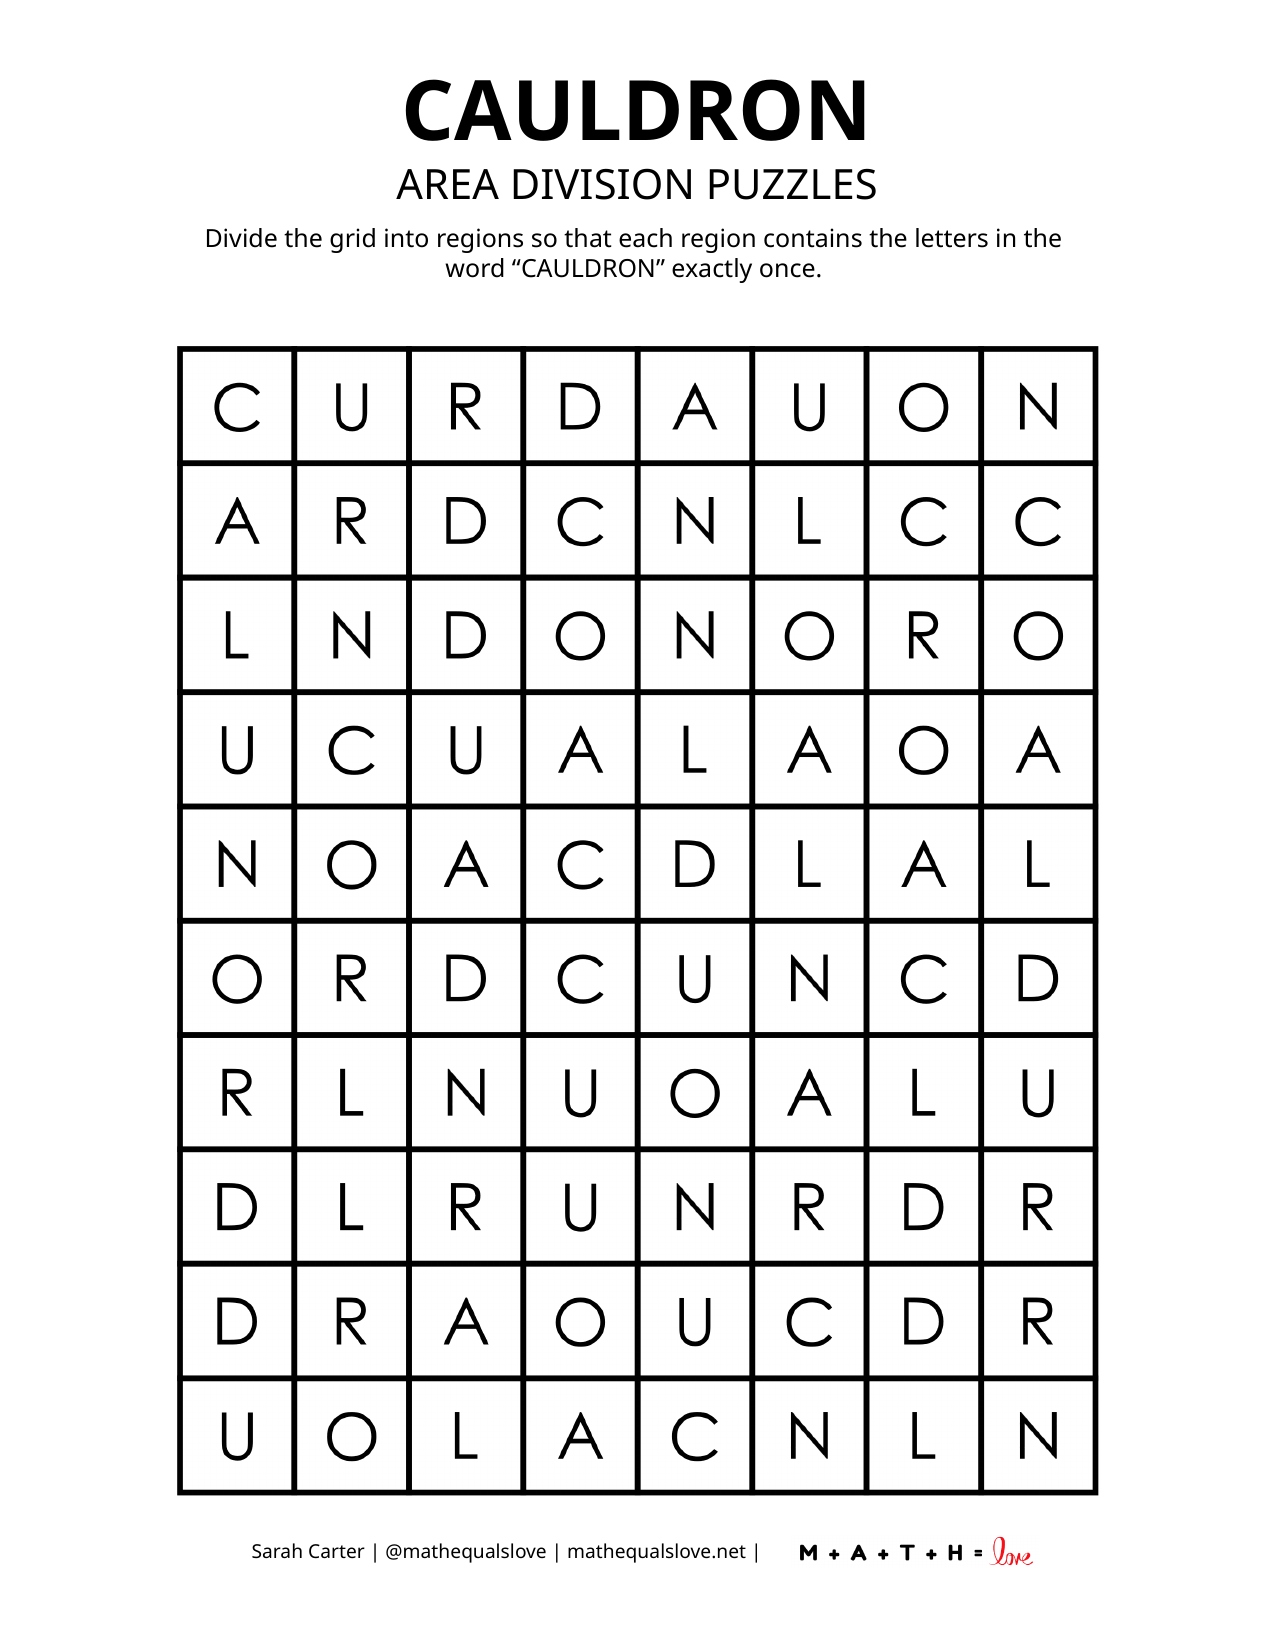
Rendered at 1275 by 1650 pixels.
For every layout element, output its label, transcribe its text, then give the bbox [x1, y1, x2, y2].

picture [174, 342, 1101, 1498]
text_box Sarah Carter | @mathequalslove | mathequalslove.net | [236, 1532, 1071, 1570]
text_box CAULDRON AREA DIVISION PUZZLES [77, 50, 1198, 214]
picture [790, 1534, 1039, 1569]
text_box Divide the grid into regions so that each region contains the letters in the word “CAULDRON” exactly once. [0, 214, 1275, 290]
